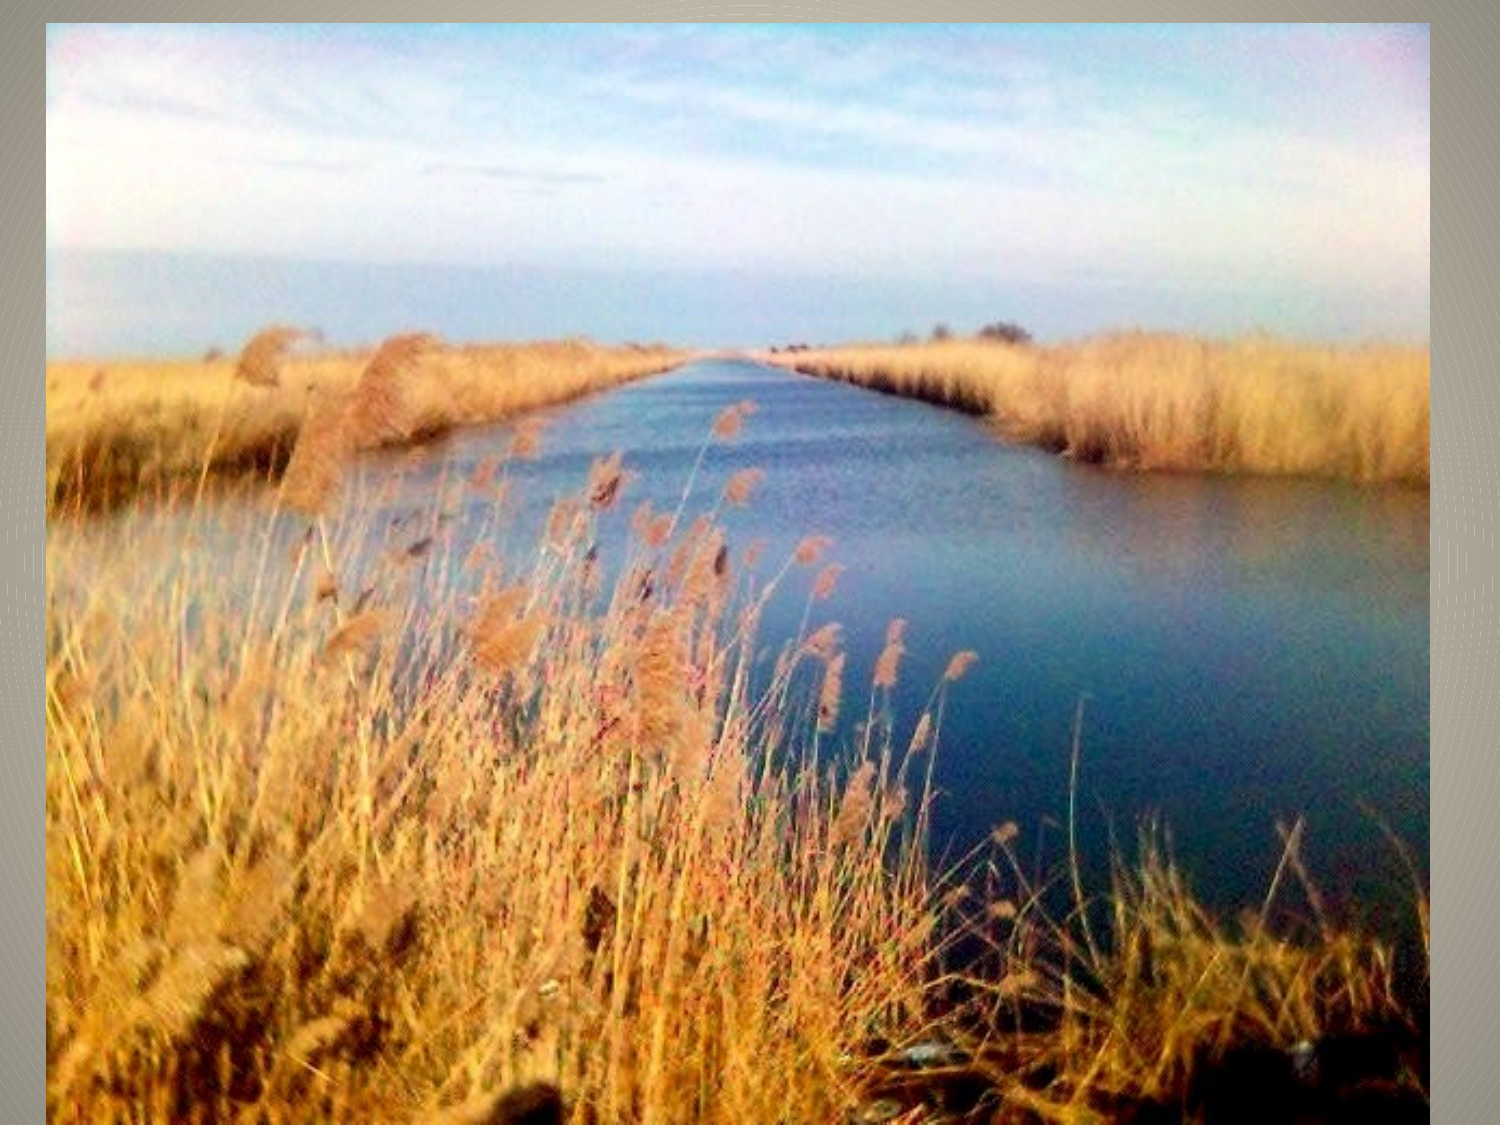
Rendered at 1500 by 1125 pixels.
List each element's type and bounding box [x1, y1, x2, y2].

list [46, 23, 1430, 1125]
